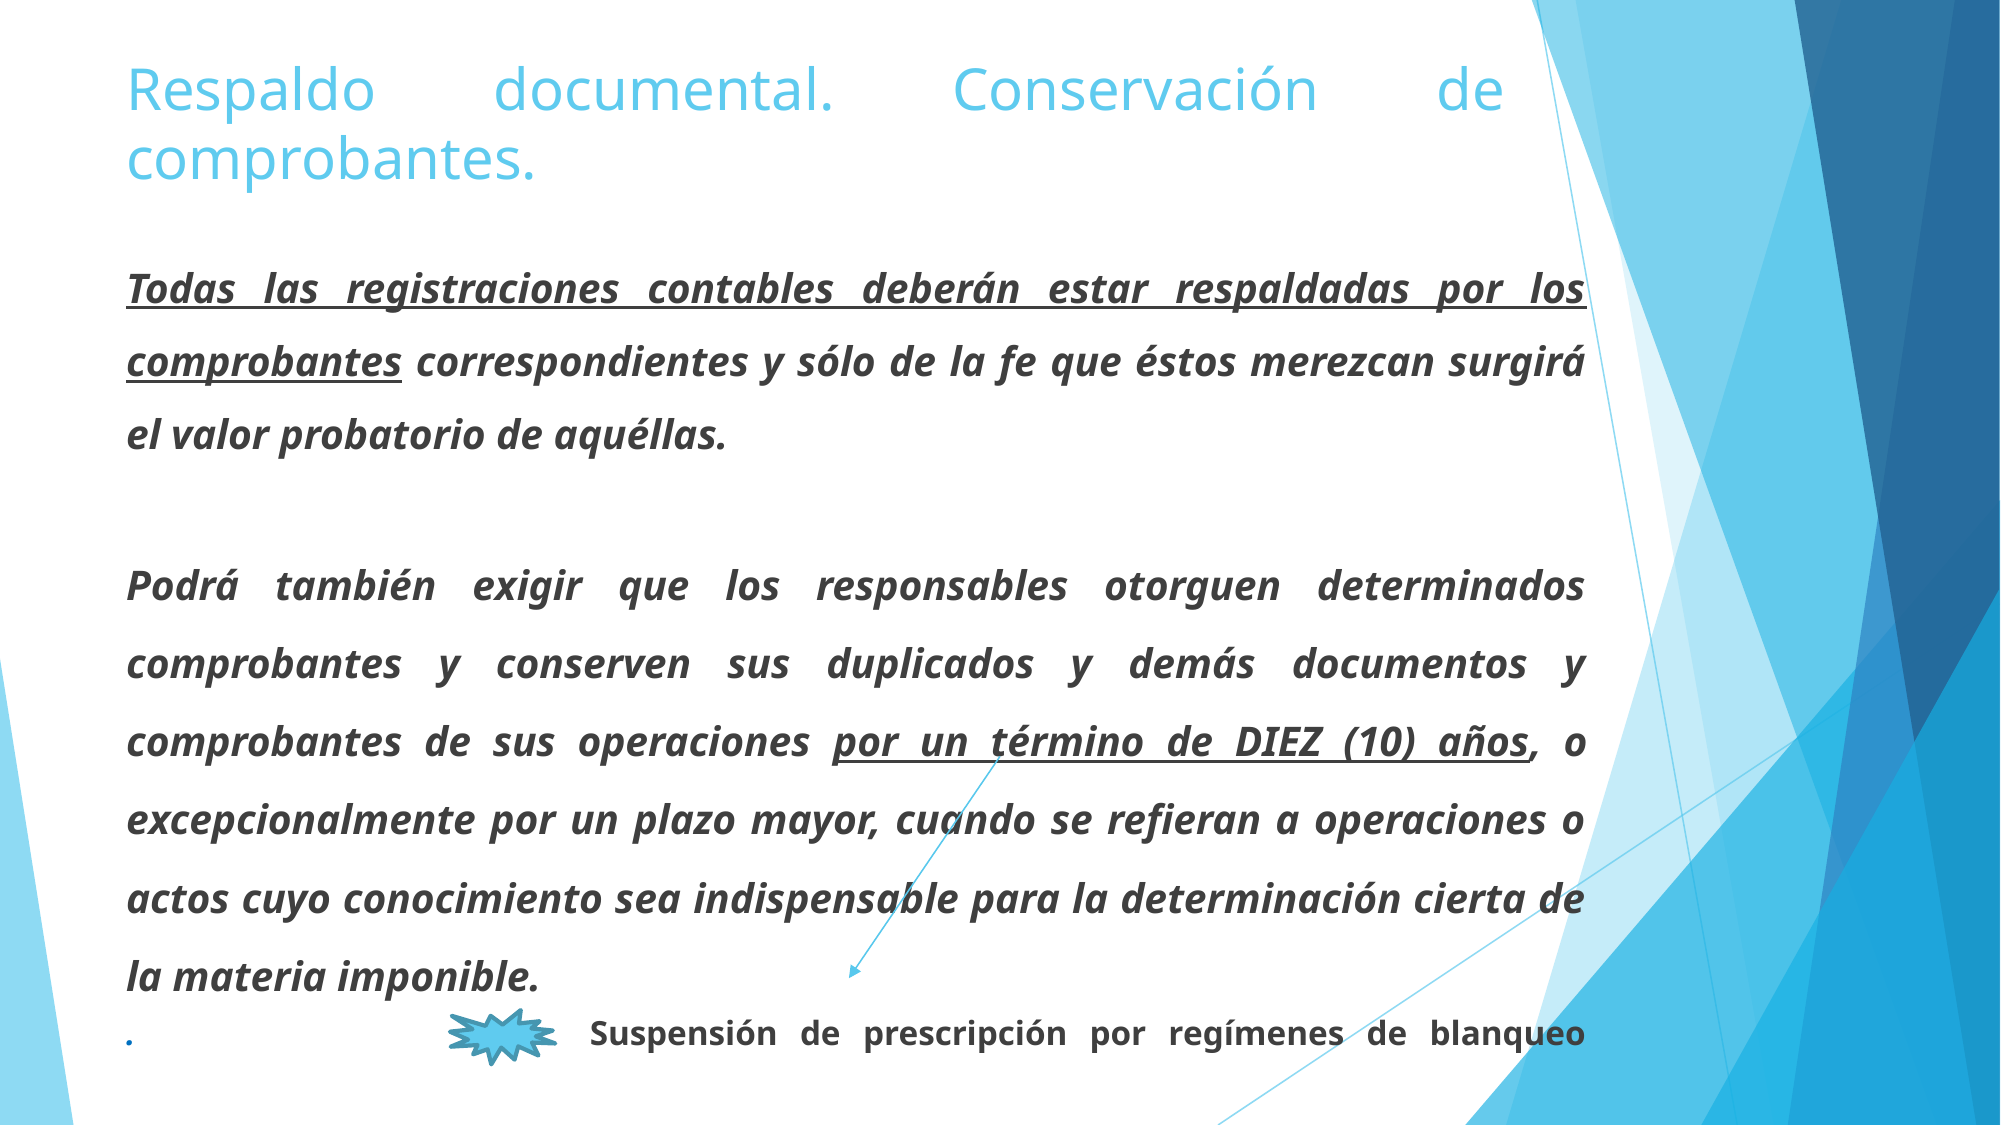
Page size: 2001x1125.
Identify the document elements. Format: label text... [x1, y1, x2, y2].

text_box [848, 756, 1001, 979]
text_box [447, 1008, 558, 1067]
title Respaldo documental. Conservación de comprobantes. [111, 44, 1522, 200]
list Todas las registraciones contables deberán estar respaldadas por los comprobantes correspondientes y sólo de la fe que éstos merezcan surgirá el valor probatorio de aquéllas. Podrá también exigir que los responsables otorguen determinados comprobantes y conserven sus duplicados y demás documentos y comprobantes de sus operaciones por un término de DIEZ (10) años, o excepcionalmente por un plazo mayor, cuando se refieran a operaciones o actos cuyo conocimiento sea indispensable para la determinación cierta de la materia imponible. . Suspensión de prescripción por regímenes de blanqueo [111, 230, 1603, 1098]
